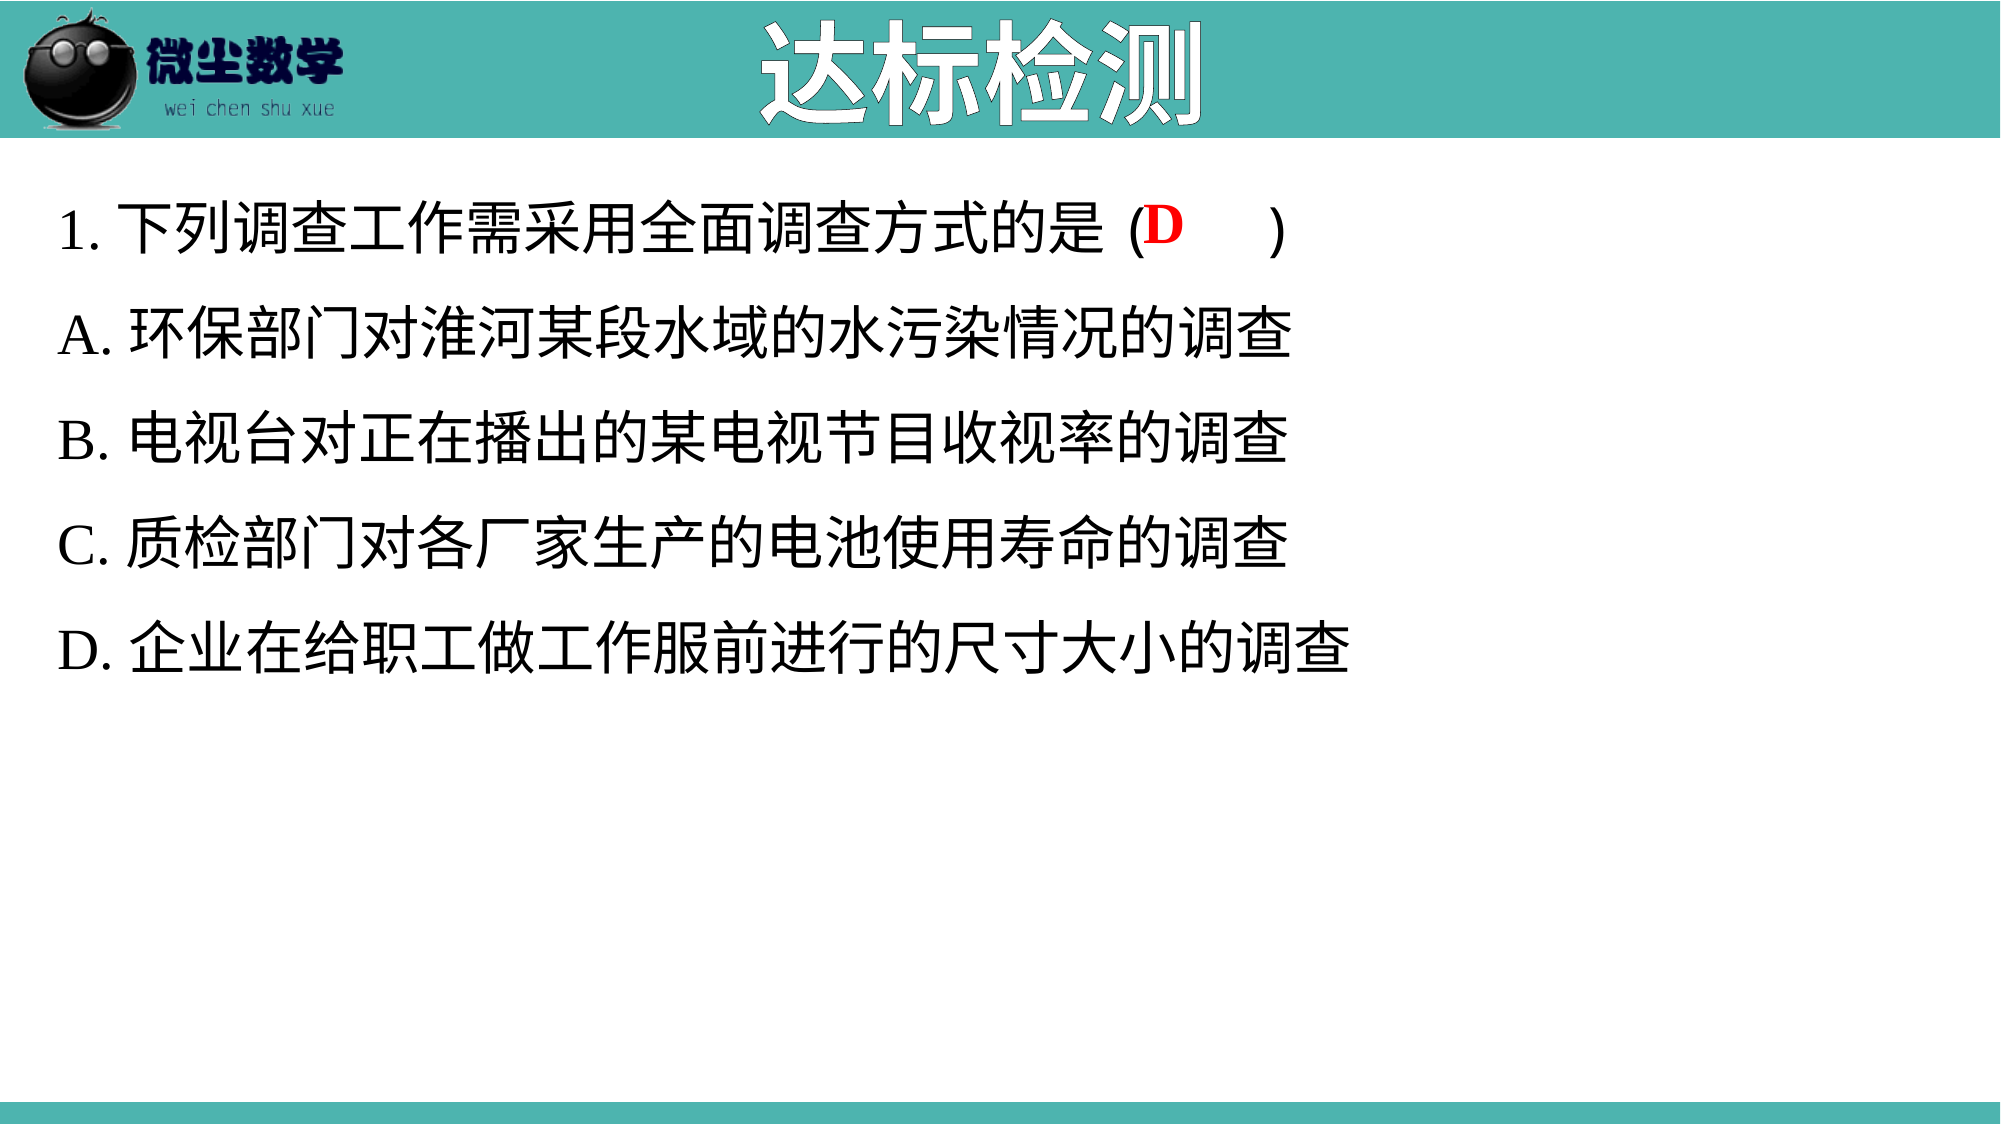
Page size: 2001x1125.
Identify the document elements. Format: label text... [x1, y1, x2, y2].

text_box 1.下列调查工作需采用全面调查方式的是( ) A.环保部门对淮河某段水域的水污染情况的调查 B.电视台对正在播出的某电视节目收视率的调查 C.质检部门对各厂家生产的电池使用寿命的调查 D.企业在给职工做工作服前进行的尺寸大小的调查 [43, 149, 1378, 689]
text_box D [1115, 177, 1215, 263]
picture [0, 1, 2001, 1124]
text_box 达标检测 [742, 0, 1223, 146]
